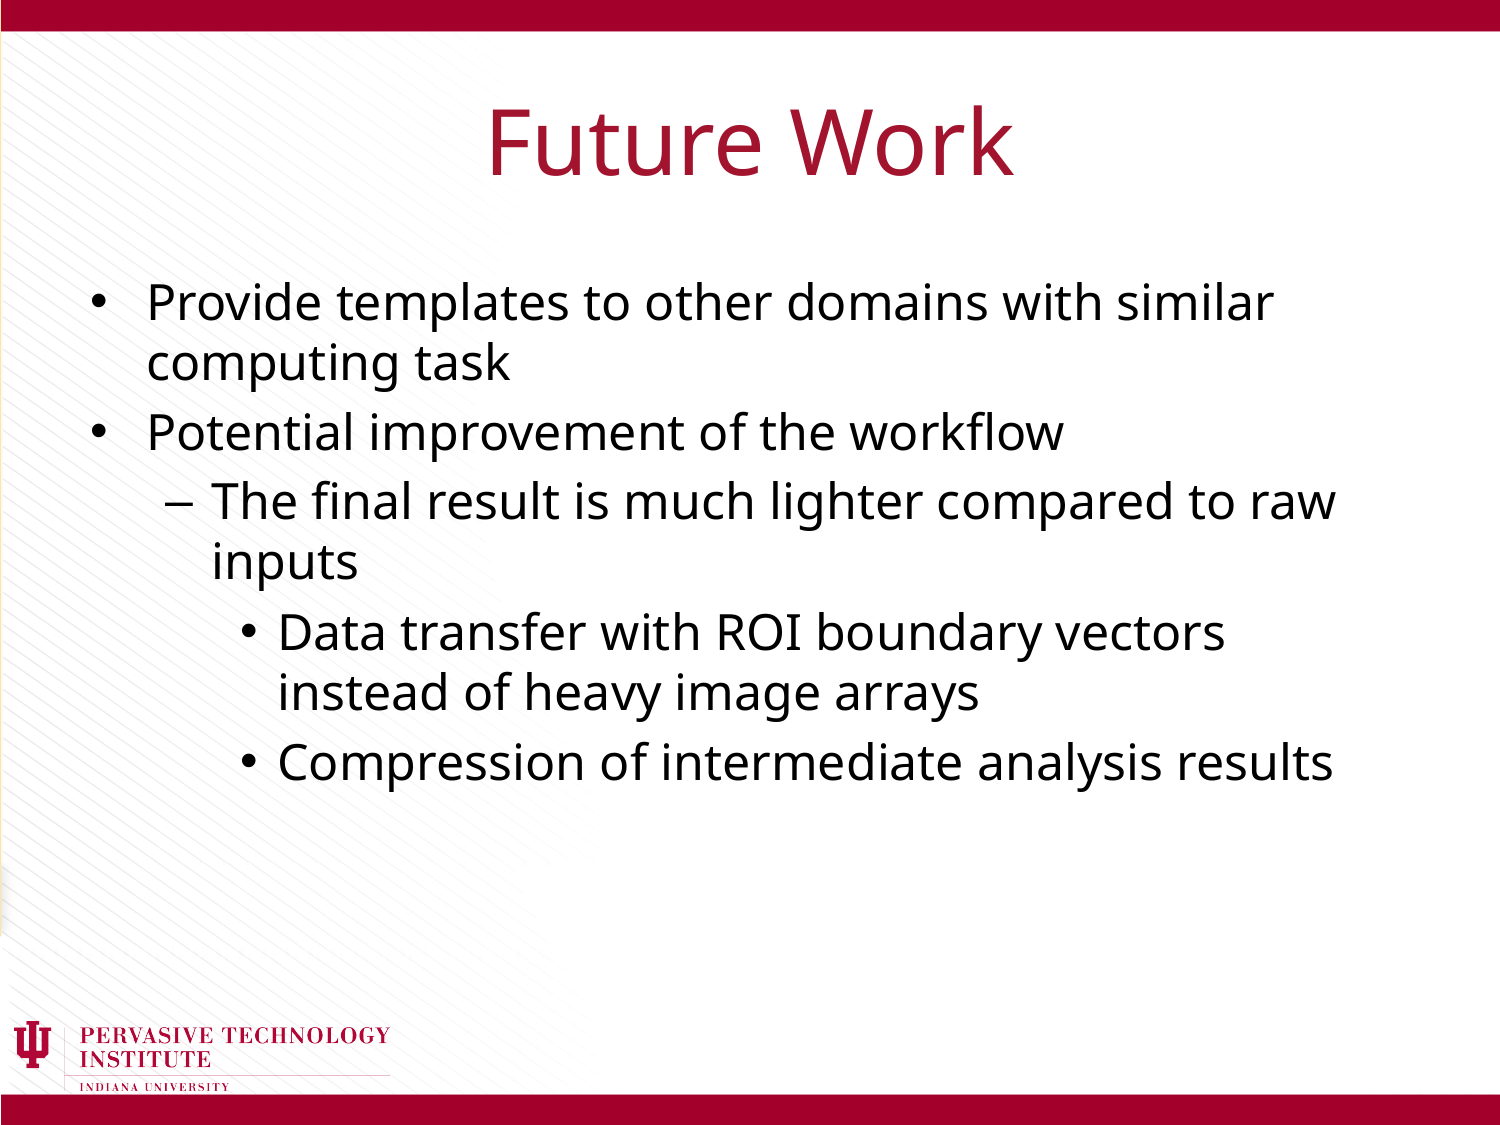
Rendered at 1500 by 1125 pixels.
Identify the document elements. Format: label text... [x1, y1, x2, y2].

title Future Work [75, 45, 1425, 233]
picture [0, 0, 1500, 1125]
list Provide templates to other domains with similar computing task Potential improvement of the workflow The final result is much lighter compared to raw inputs Data transfer with ROI boundary vectors instead of heavy image arrays Compression of intermediate analysis results [75, 262, 1425, 1005]
